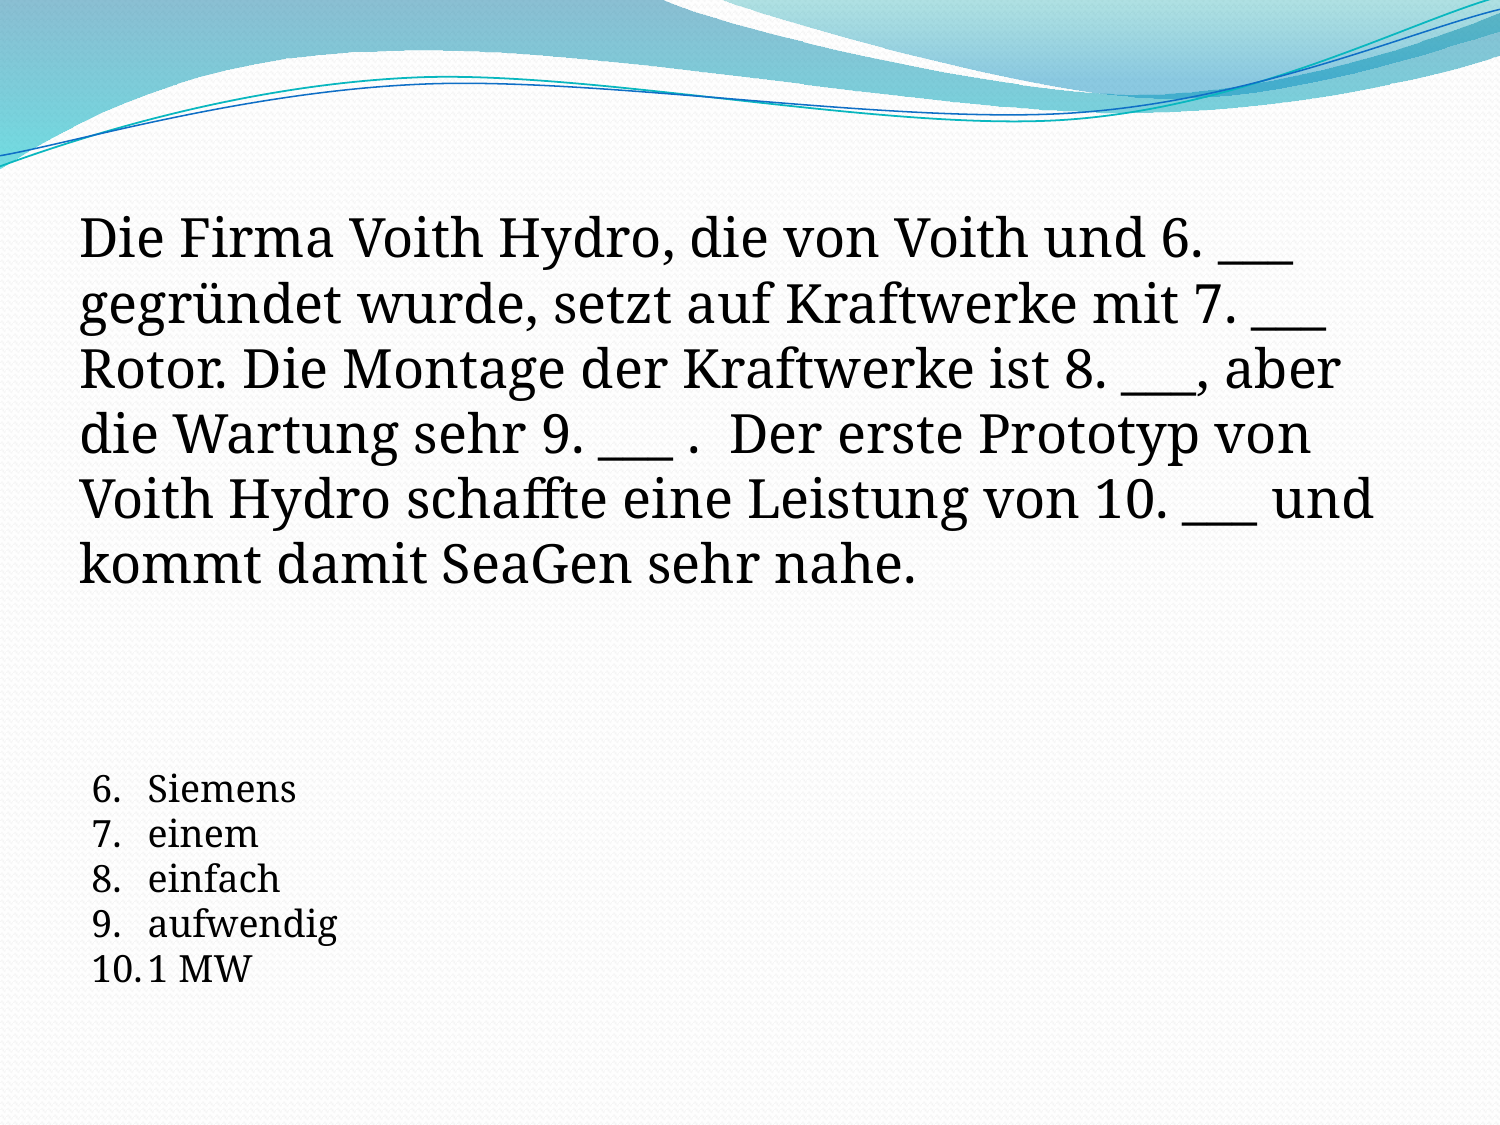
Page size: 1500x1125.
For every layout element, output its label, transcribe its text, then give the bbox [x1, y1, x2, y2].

text_box Siemens einem einfach aufwendig 1 MW [76, 757, 750, 997]
list Die Firma Voith Hydro, die von Voith und 6. ___ gegründet wurde, setzt auf Kraftwerke mit 7. ___ Rotor. Die Montage der Kraftwerke ist 8. ___, aber die Wartung sehr 9. ___ . Der erste Prototyp von Voith Hydro schaffte eine Leistung von 10. ___ und kommt damit SeaGen sehr nahe. [64, 196, 1415, 1000]
